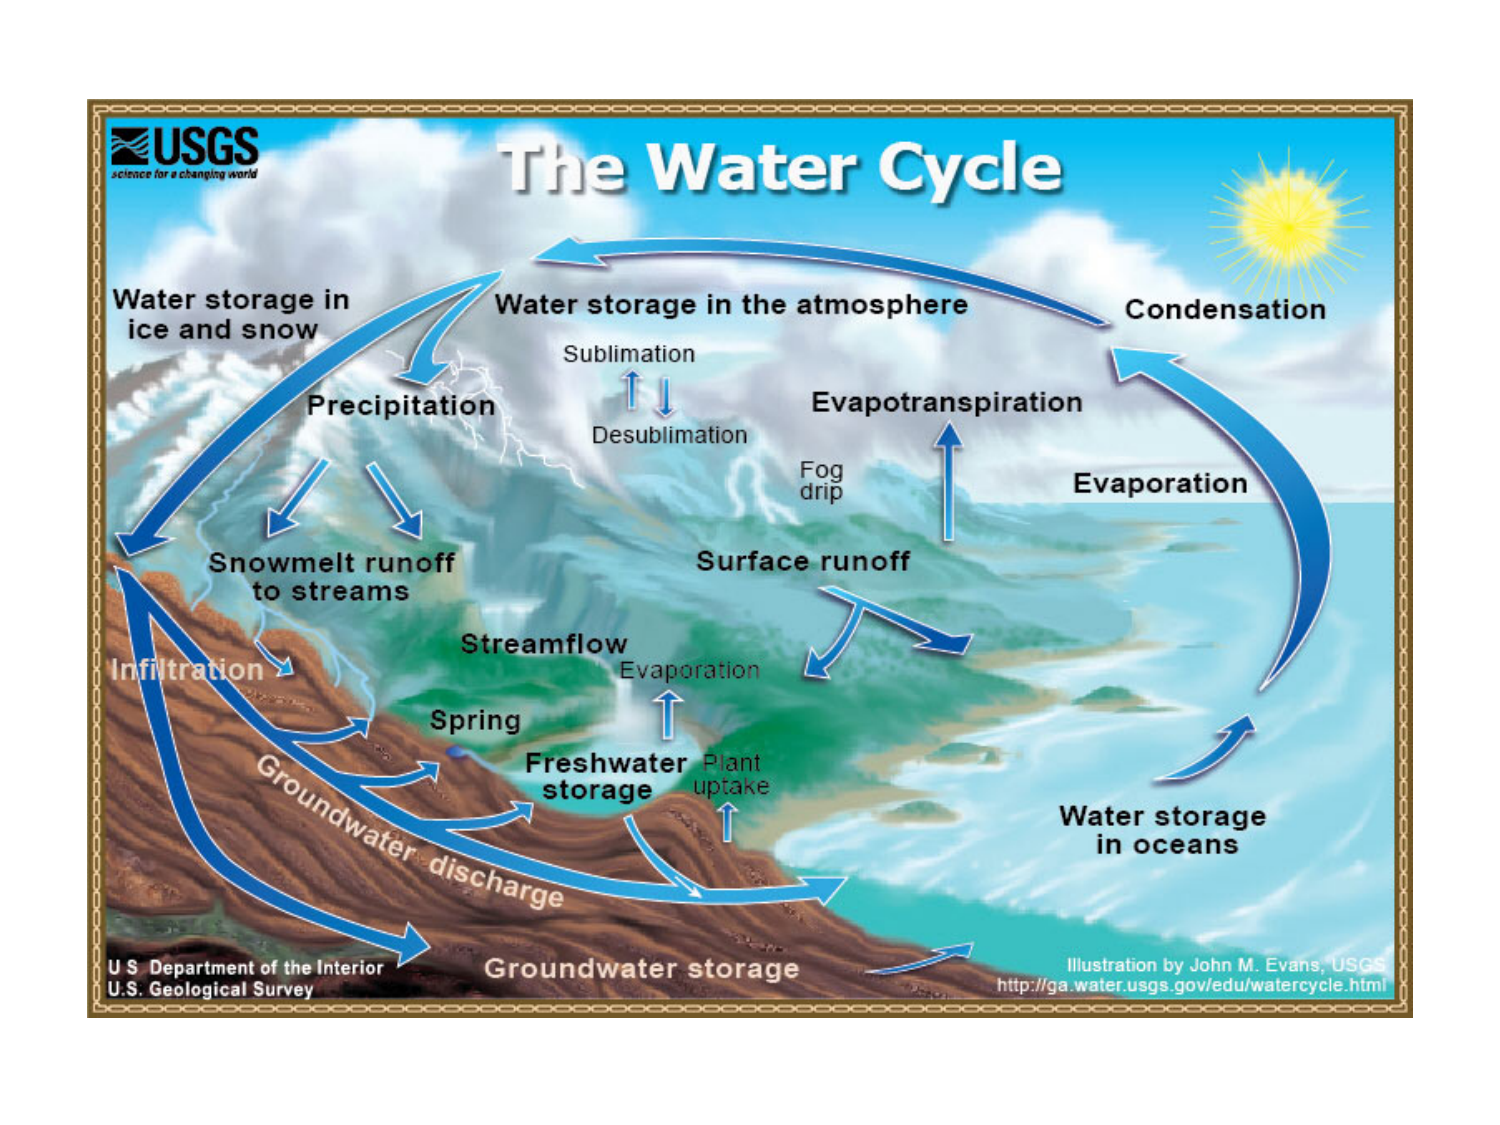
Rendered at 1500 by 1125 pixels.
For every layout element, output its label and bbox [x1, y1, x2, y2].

picture [87, 99, 1413, 1018]
